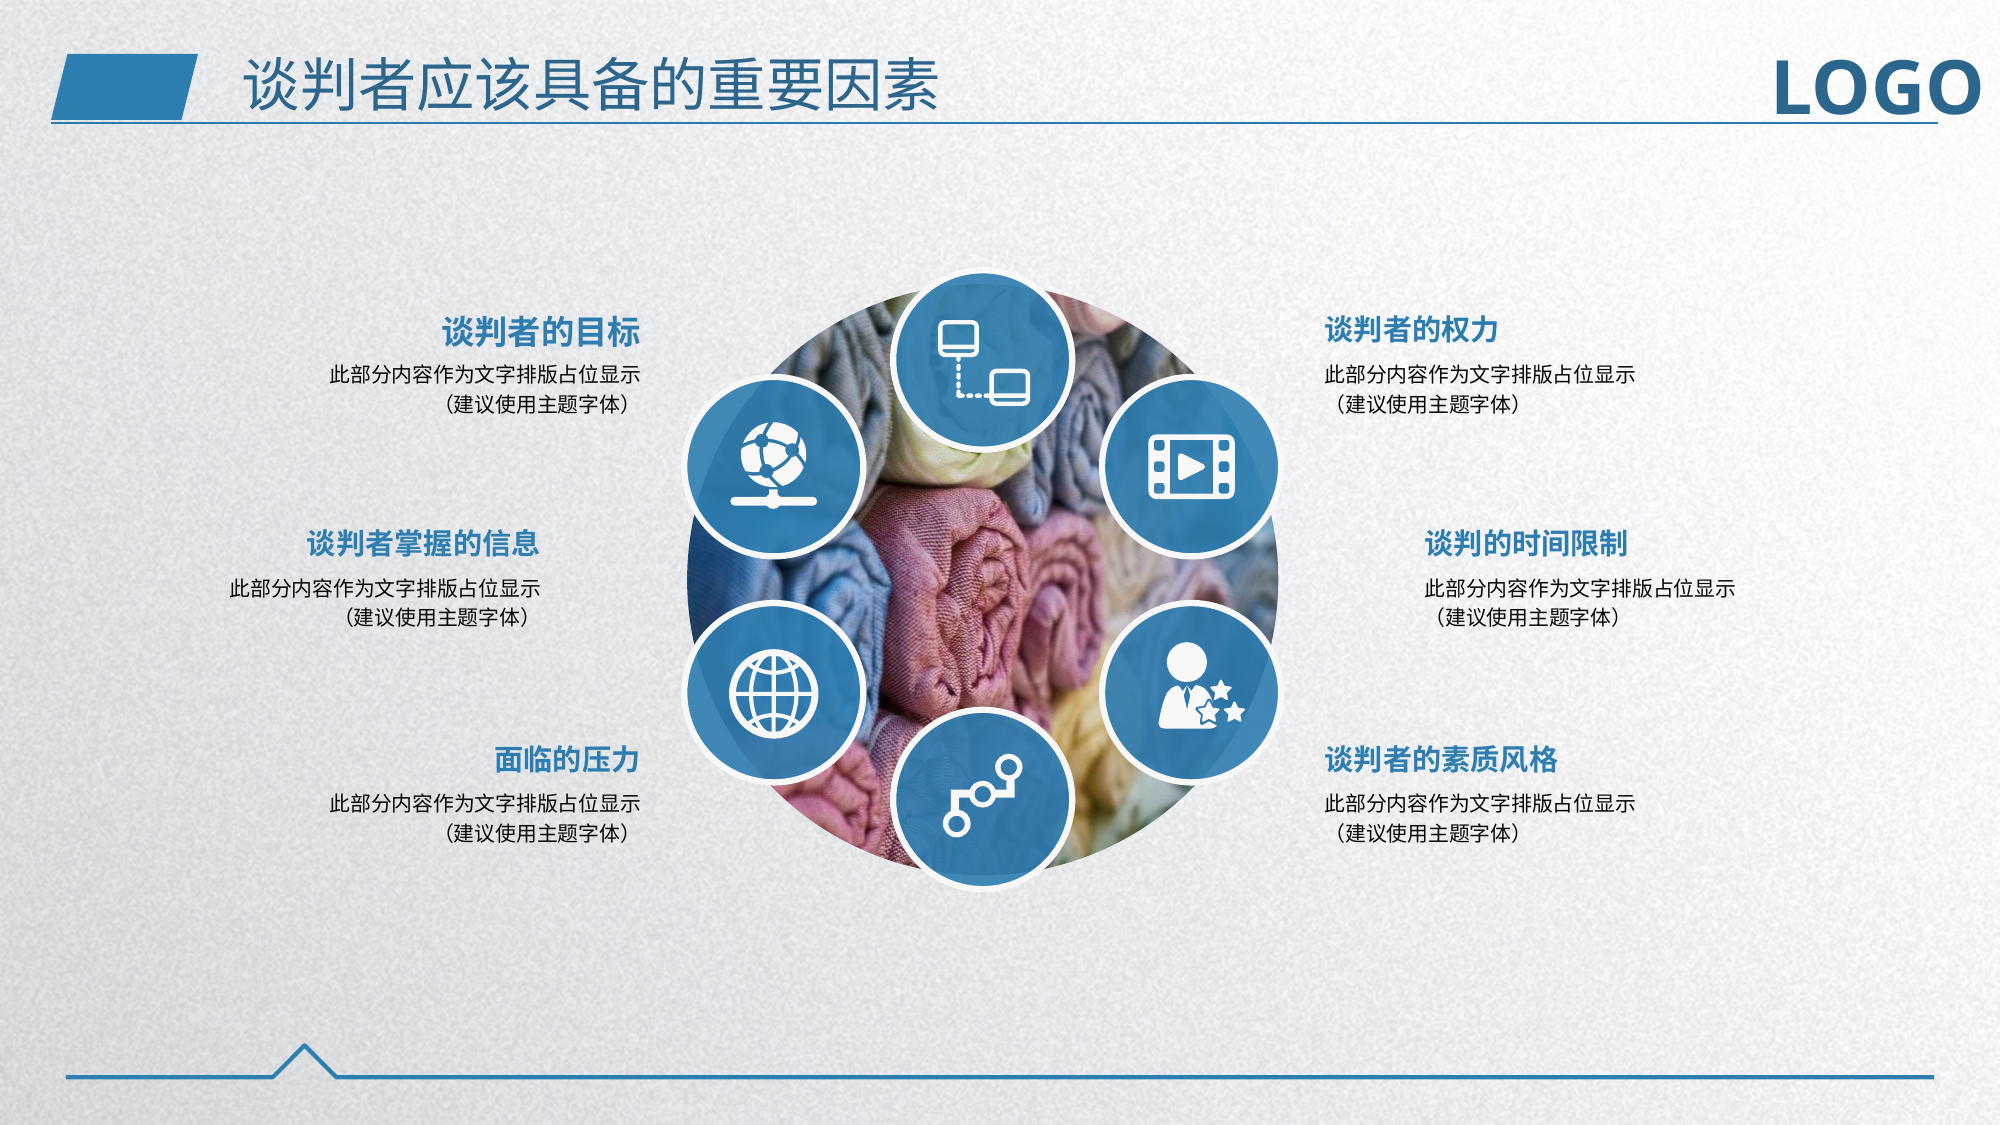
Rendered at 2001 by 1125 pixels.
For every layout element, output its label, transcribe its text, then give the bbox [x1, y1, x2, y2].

text_box 此部分内容作为文字排版占位显示 （建议使用主题字体） [154, 786, 641, 849]
text_box [685, 287, 1281, 872]
text_box 此部分内容作为文字排版占位显示 （建议使用主题字体） [1324, 356, 1811, 419]
text_box [891, 268, 1075, 452]
text_box [1099, 374, 1284, 559]
picture [0, 0, 2000, 1125]
text_box 此部分内容作为文字排版占位显示 （建议使用主题字体） [154, 570, 541, 633]
text_box 谈判的时间限制 [1424, 525, 1811, 561]
text_box 此部分内容作为文字排版占位显示 （建议使用主题字体） [154, 356, 641, 419]
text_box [1158, 641, 1246, 729]
text_box 此部分内容作为文字排版占位显示 （建议使用主题字体） [1424, 570, 1811, 633]
text_box [729, 649, 819, 739]
text_box 谈判者掌握的信息 [154, 525, 541, 561]
text_box [966, 368, 1031, 406]
text_box [891, 707, 1075, 892]
text_box [682, 374, 866, 559]
text_box 谈判者的权力 [1324, 311, 1811, 347]
text_box [956, 363, 961, 380]
text_box 谈判者的目标 [154, 311, 641, 347]
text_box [730, 421, 818, 510]
text_box [942, 753, 1023, 838]
text_box [1148, 434, 1235, 500]
text_box [1099, 600, 1284, 785]
text_box 面临的压力 [154, 740, 641, 776]
text_box 谈判者应该具备的重要因素 [227, 41, 956, 126]
text_box [938, 320, 979, 362]
text_box [682, 600, 866, 785]
text_box [956, 381, 965, 398]
text_box 此部分内容作为文字排版占位显示 （建议使用主题字体） [1324, 786, 1811, 849]
text_box 谈判者的素质风格 [1324, 740, 1811, 776]
